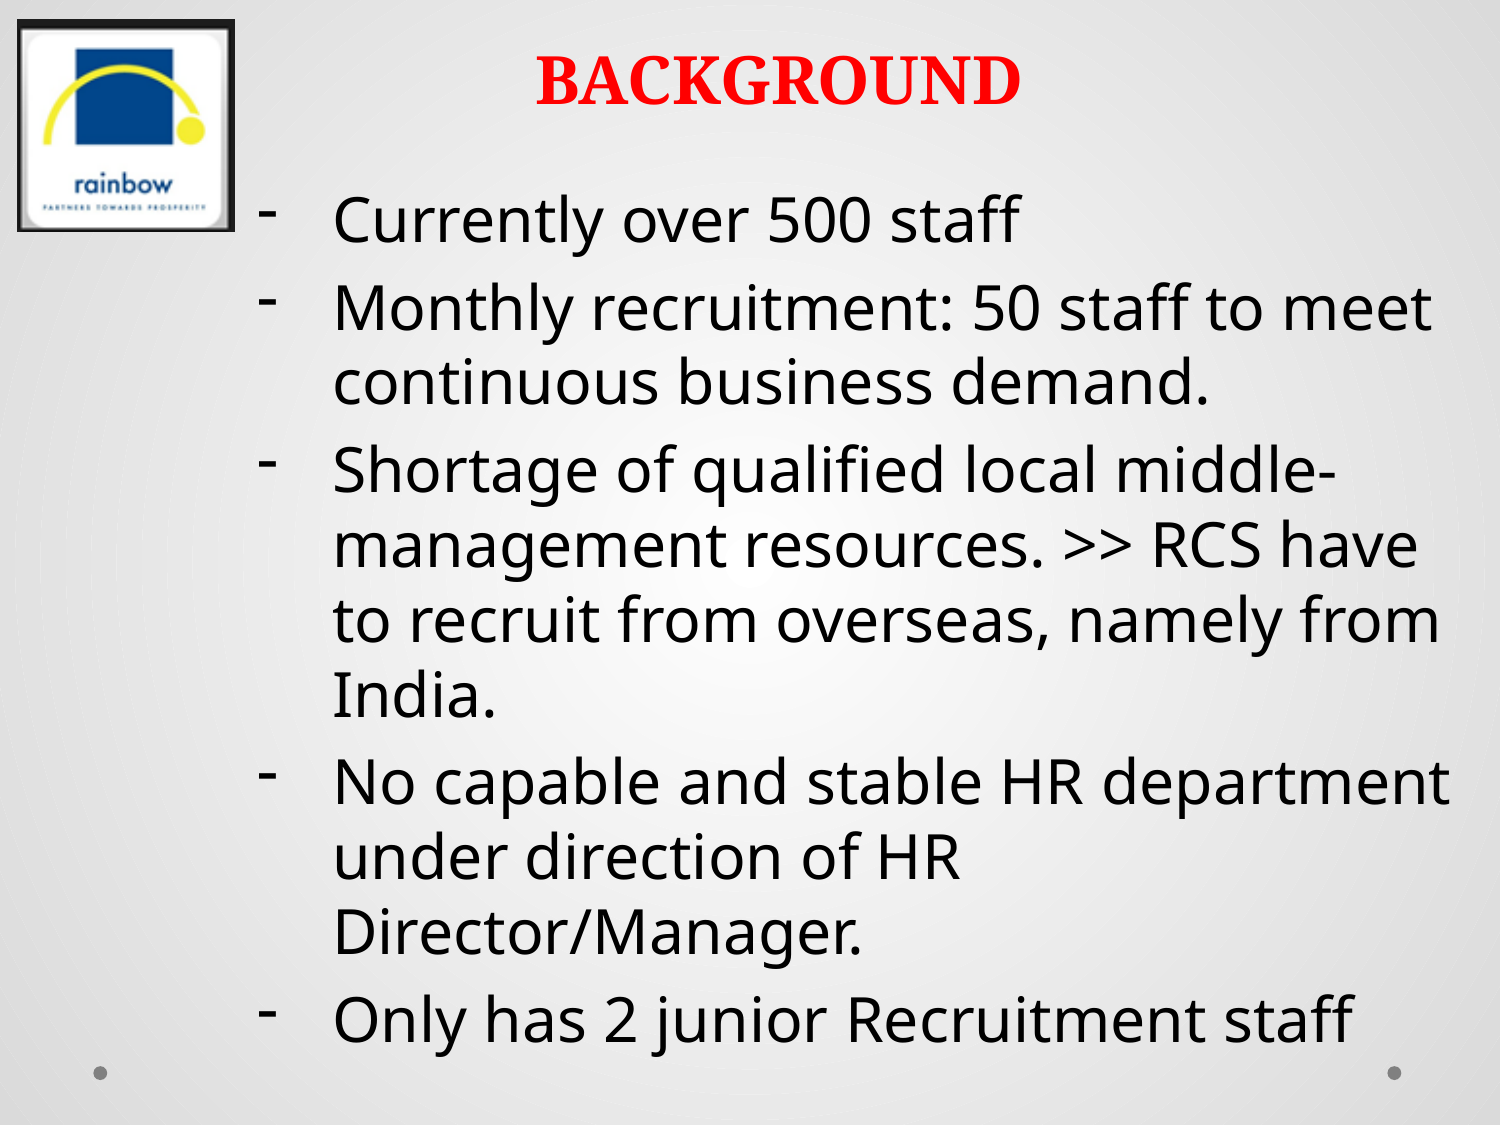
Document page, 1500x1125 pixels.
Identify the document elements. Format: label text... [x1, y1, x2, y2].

title BACKGROUND [76, 0, 1483, 126]
subtitle Currently over 500 staff Monthly recruitment: 50 staff to meet continuous business demand. Shortage of qualified local middle-management resources. >> RCS have to recruit from overseas, namely from India. No capable and stable HR department under direction of HR Director/Manager. Only has 2 junior Recruitment staff [242, 172, 1471, 1125]
picture [17, 18, 235, 232]
